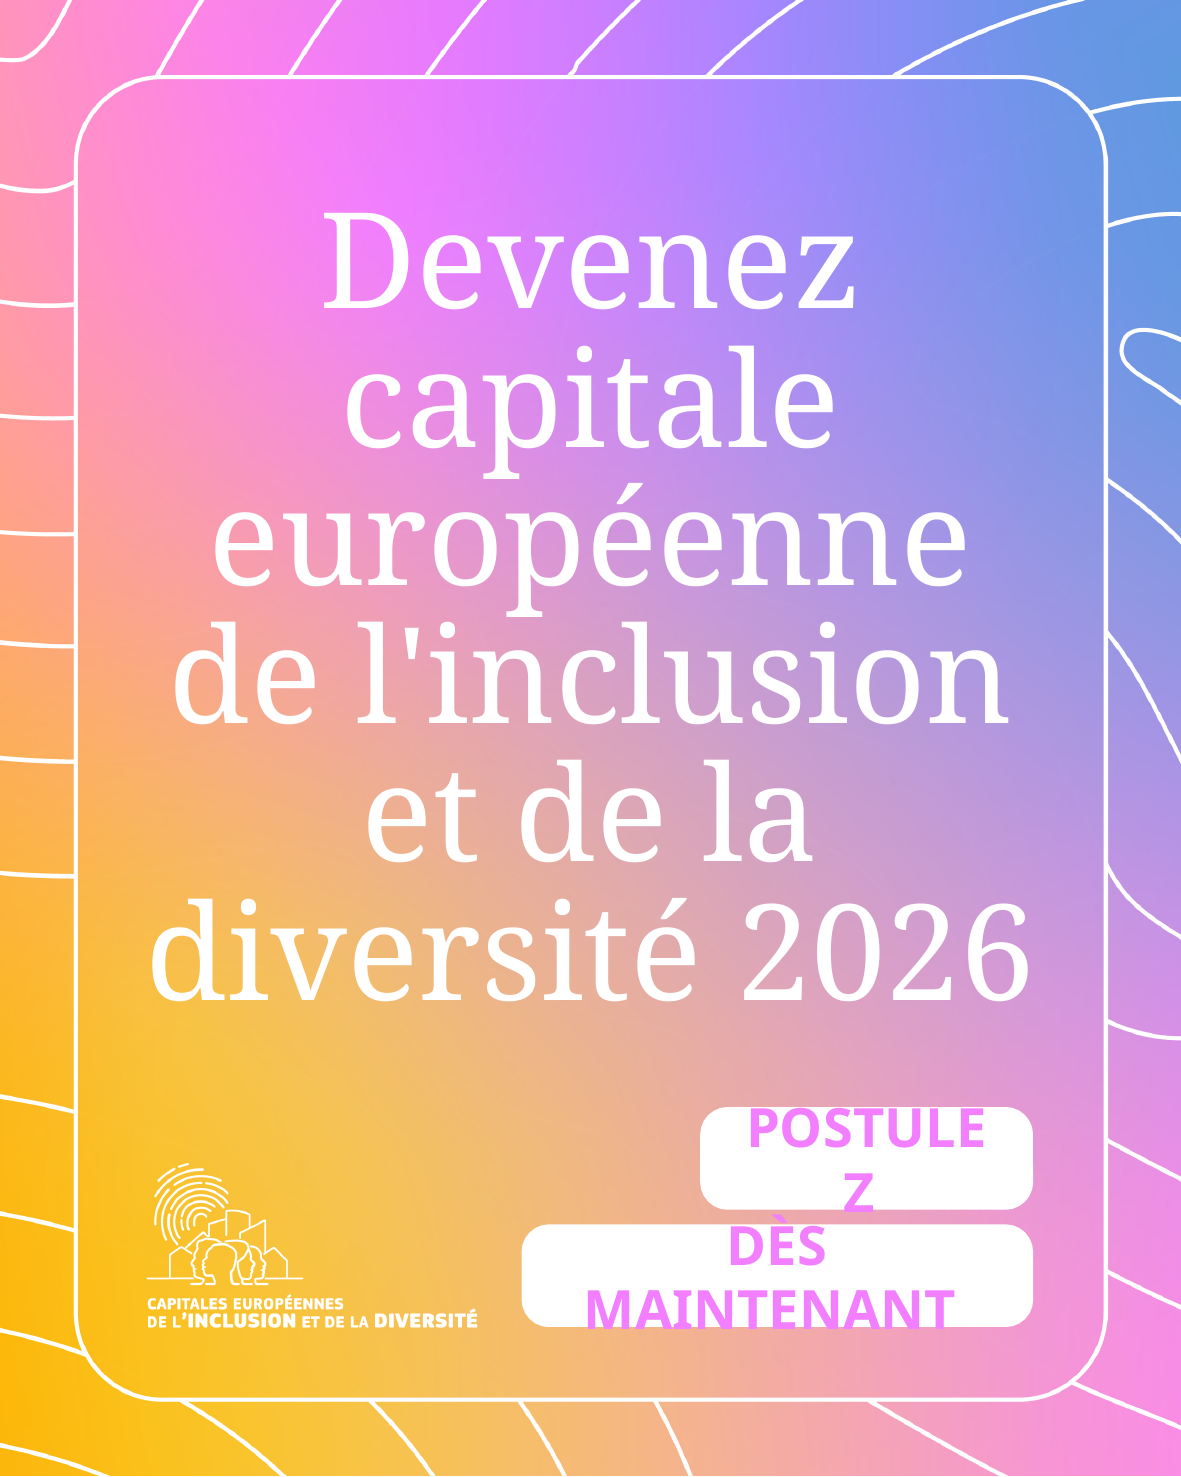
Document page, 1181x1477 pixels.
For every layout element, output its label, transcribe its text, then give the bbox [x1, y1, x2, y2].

text_box POSTULEZ [714, 1121, 1019, 1196]
picture [0, 0, 1181, 1476]
title Devenez capitale européenne de l'inclusion et de la diversité 2026 [88, 148, 1093, 1076]
text_box DÈS MAINTENANT [535, 1238, 1020, 1313]
